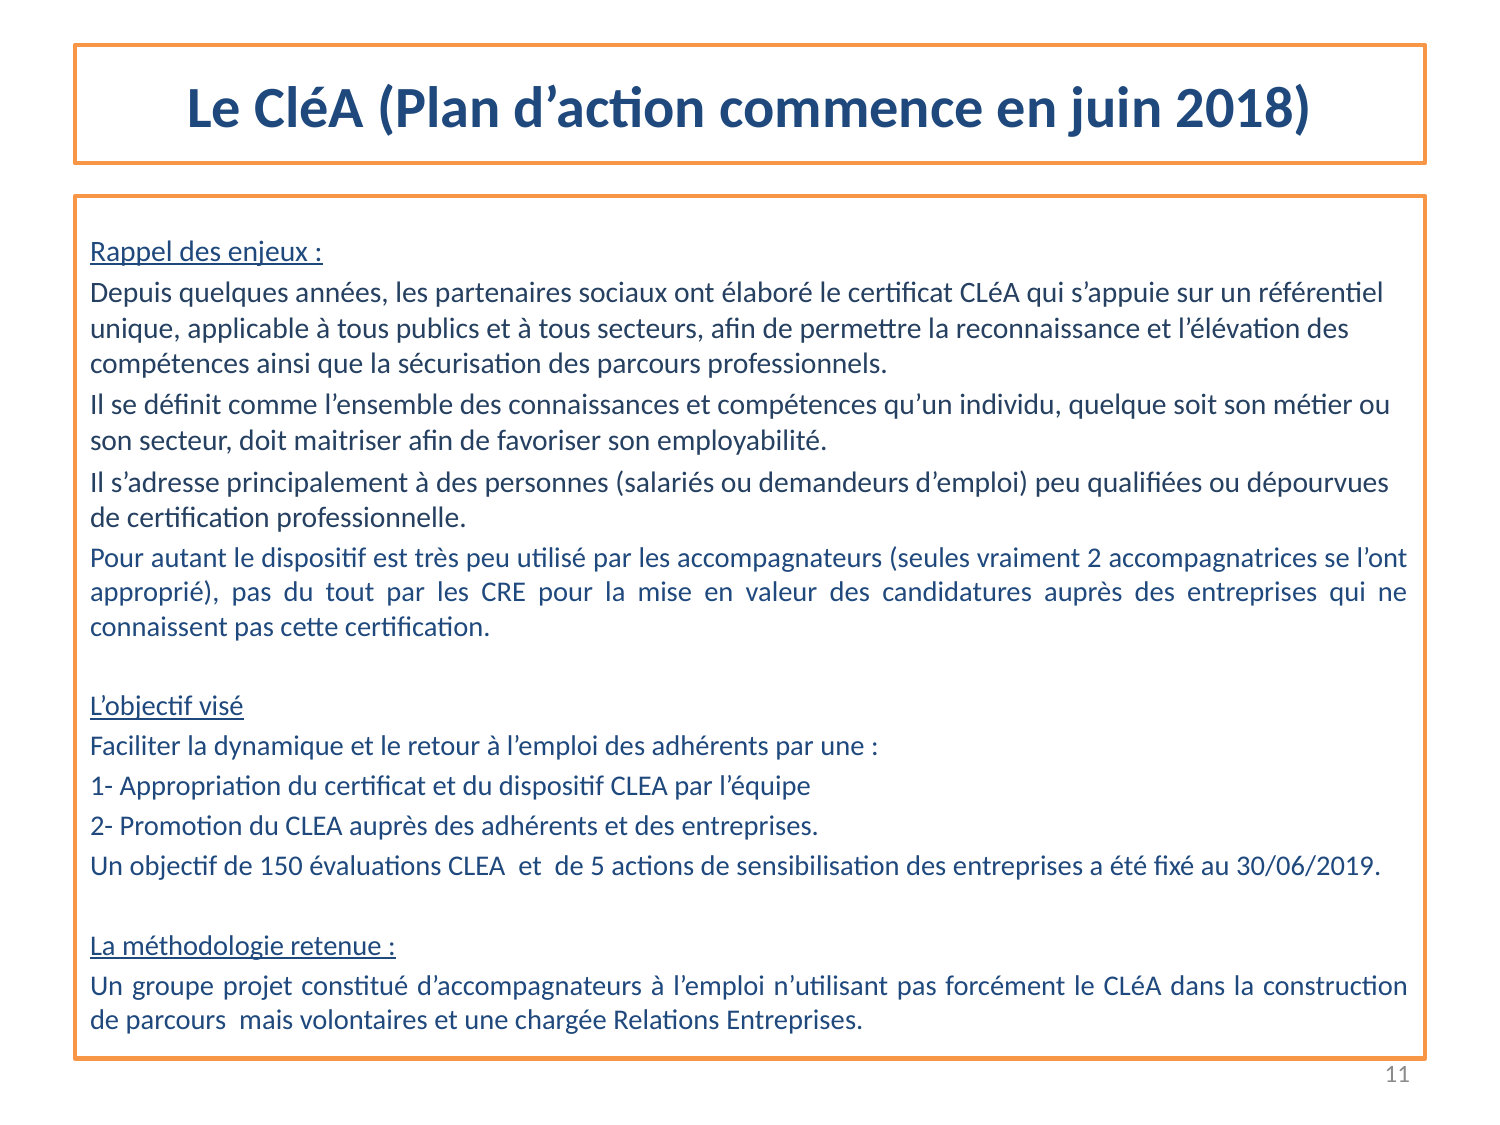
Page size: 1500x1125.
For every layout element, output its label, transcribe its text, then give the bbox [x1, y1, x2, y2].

slide_number 11 [1074, 1042, 1425, 1103]
list Rappel des enjeux : Depuis quelques années, les partenaires sociaux ont élaboré le certificat CLéA qui s’appuie sur un référentiel unique, applicable à tous publics et à tous secteurs, afin de permettre la reconnaissance et l’élévation des compétences ainsi que la sécurisation des parcours professionnels. Il se définit comme l’ensemble des connaissances et compétences qu’un individu, quelque soit son métier ou son secteur, doit maitriser afin de favoriser son employabilité. Il s’adresse principalement à des personnes (salariés ou demandeurs d’emploi) peu qualifiées ou dépourvues de certification professionnelle. Pour autant le dispositif est très peu utilisé par les accompagnateurs (seules vraiment 2 accompagnatrices se l’ont approprié), pas du tout par les CRE pour la mise en valeur des candidatures auprès des entreprises qui ne connaissent pas cette certification. L’objectif visé Faciliter la dynamique et le retour à l’emploi des adhérents par une : 1- Appropriation du certificat et du dispositif CLEA par l’équipe 2- Promotion du CLEA auprès des adhérents et des entreprises. Un objectif de 150 évaluations CLEA et de 5 actions de sensibilisation des entreprises a été fixé au 30/06/2019. La méthodologie retenue : Un groupe projet constitué d’accompagnateurs à l’emploi n’utilisant pas forcément le CLéA dans la construction de parcours mais volontaires et une chargée Relations Entreprises. [73, 194, 1427, 1061]
title Le CléA (Plan d’action commence en juin 2018) [73, 43, 1427, 165]
